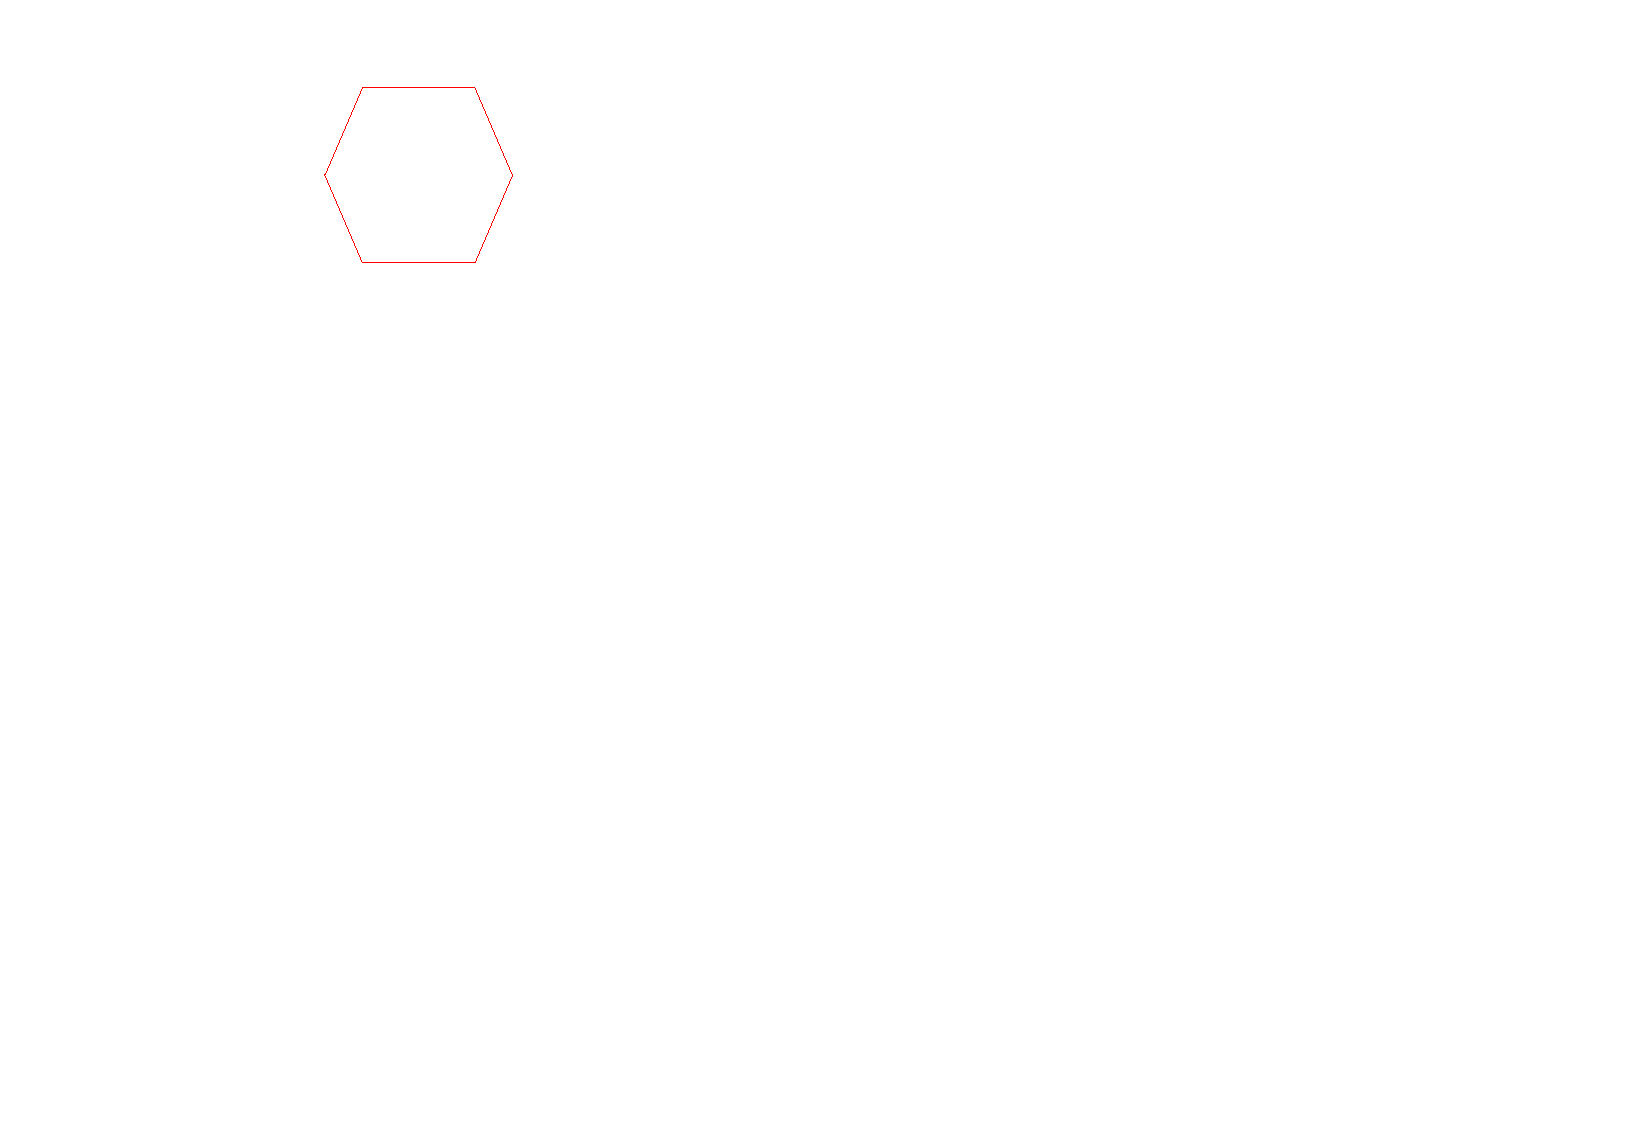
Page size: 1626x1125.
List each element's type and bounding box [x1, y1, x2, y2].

text_box [324, 87, 513, 263]
